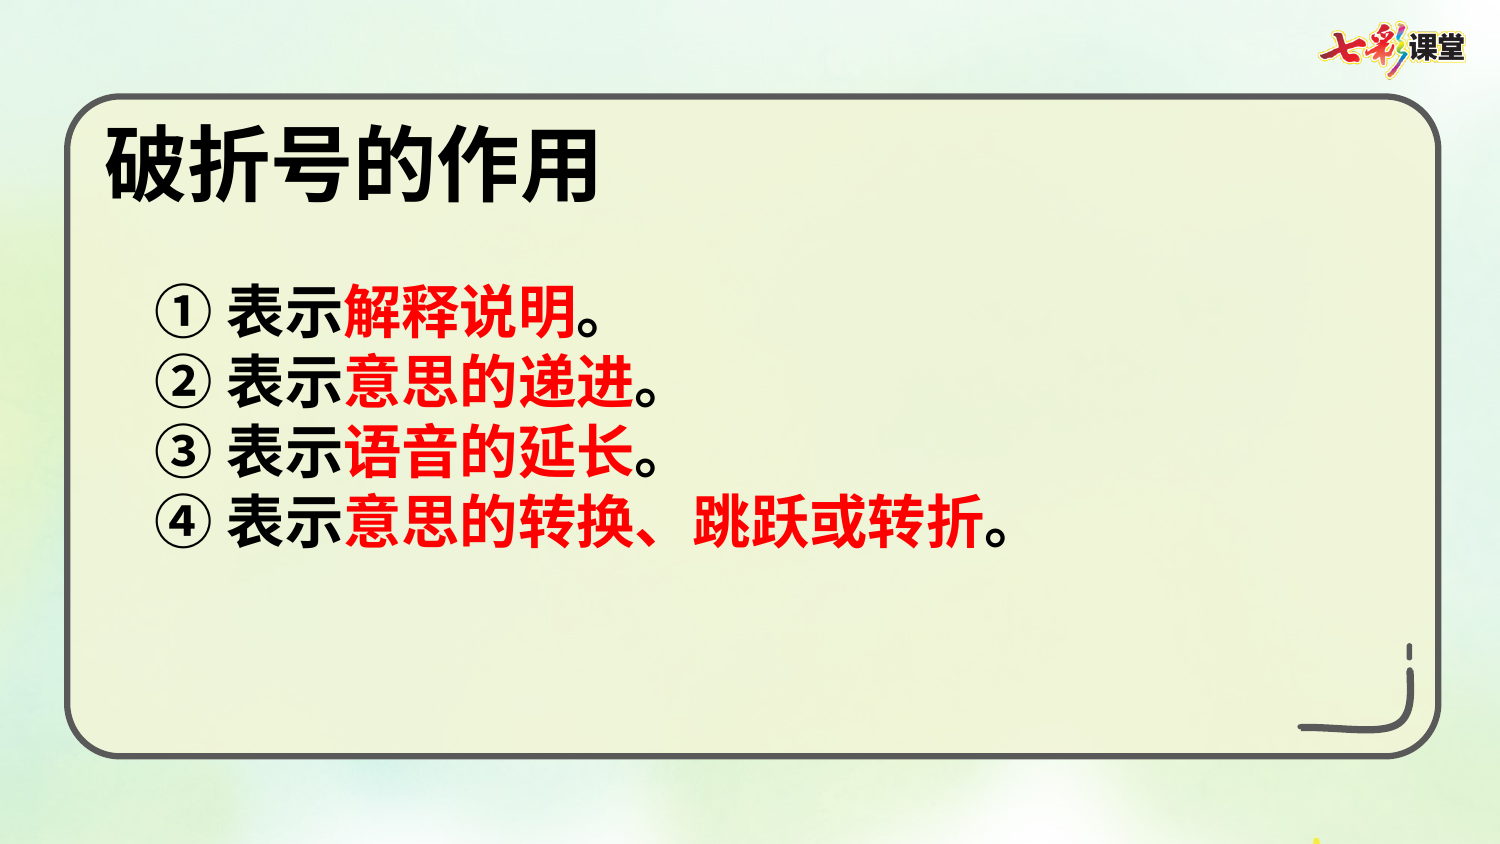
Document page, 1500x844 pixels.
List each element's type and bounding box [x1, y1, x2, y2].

picture [0, 0, 1500, 844]
text_box [66, 96, 1439, 757]
